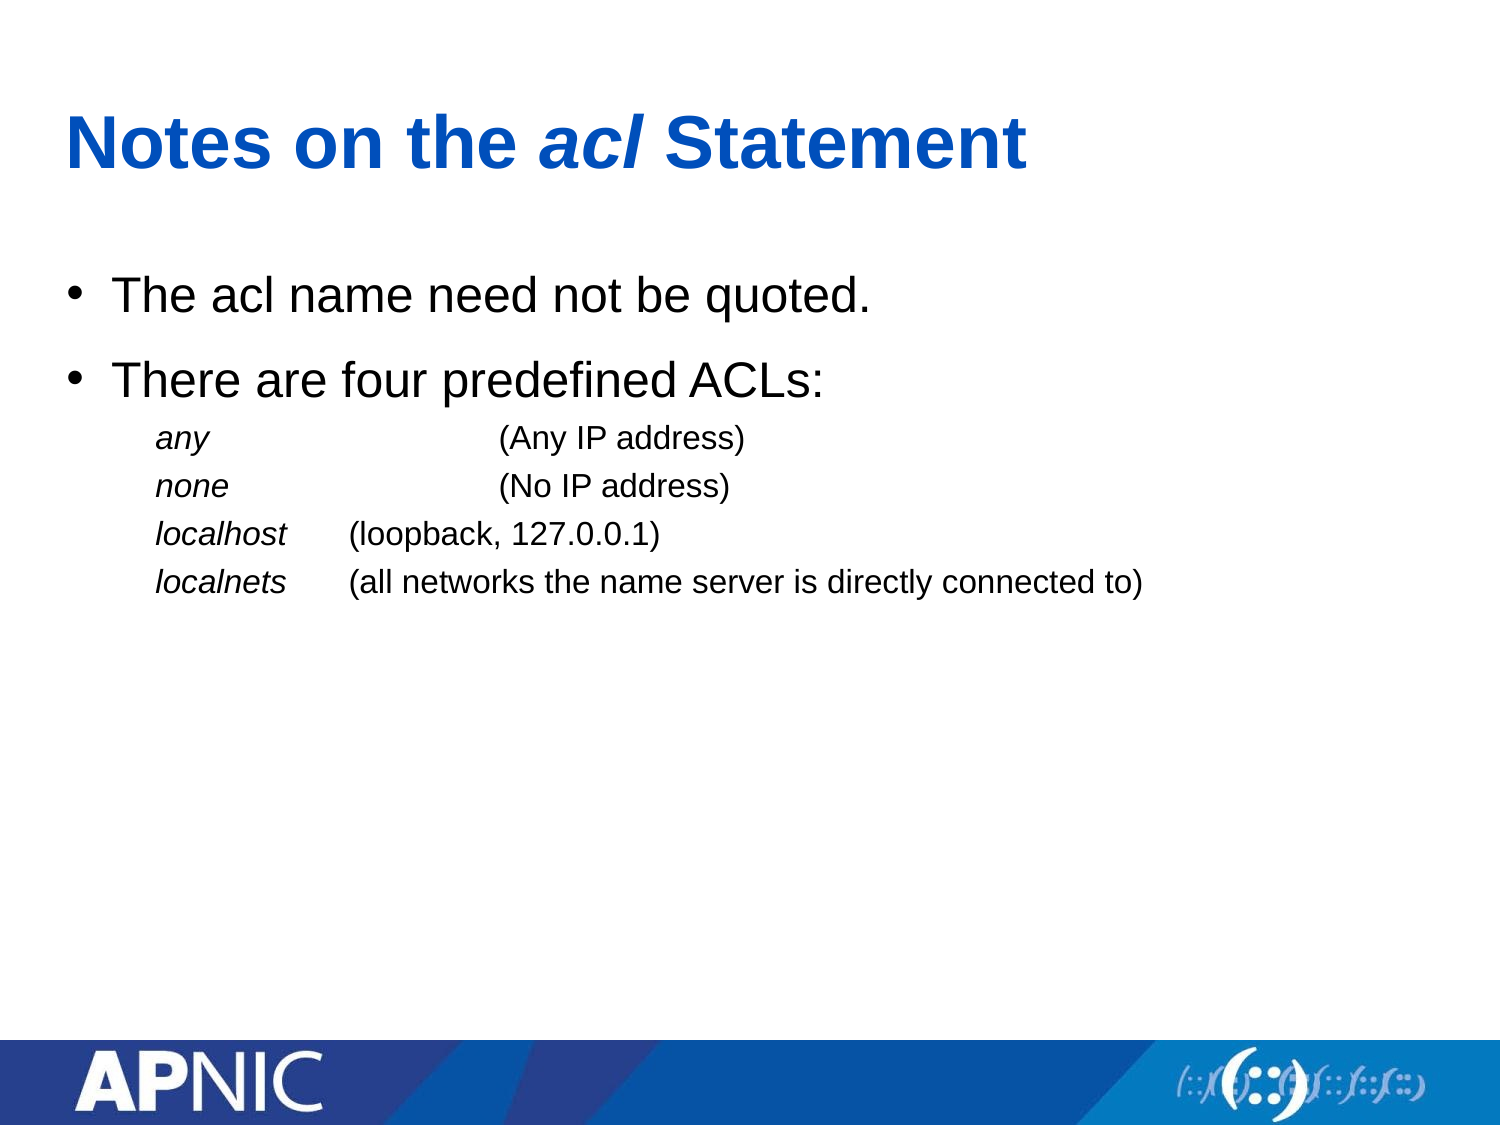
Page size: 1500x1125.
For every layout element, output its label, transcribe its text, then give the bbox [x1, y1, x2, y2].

title Notes on the acl Statement [64, 45, 1436, 233]
picture [0, 1040, 1500, 1125]
list The acl name need not be quoted. There are four predefined ACLs: any (Any IP address) none (No IP address) localhost (loopback, 127.0.0.1) localnets (all networks the name server is directly connected to) [66, 262, 1437, 1012]
